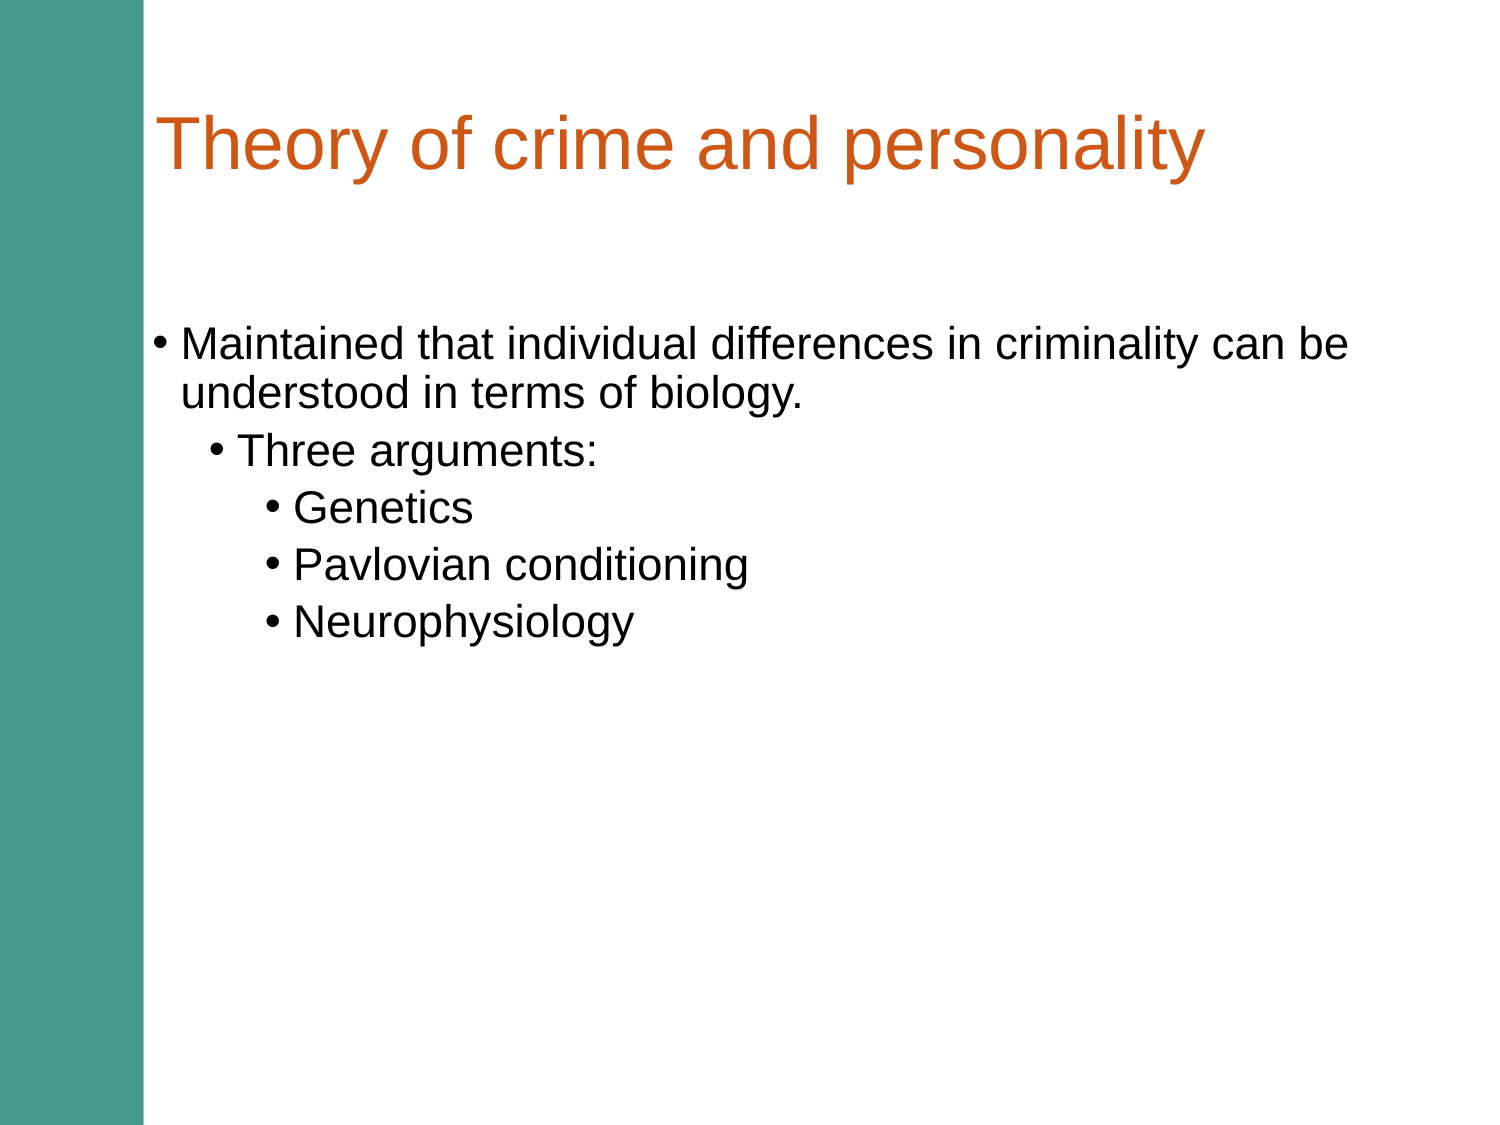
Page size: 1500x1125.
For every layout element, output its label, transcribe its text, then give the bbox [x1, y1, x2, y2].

list Maintained that individual differences in criminality can be understood in terms of biology. Three arguments: Genetics Pavlovian conditioning Neurophysiology [137, 312, 1432, 1027]
title Theory of crime and personality [140, 75, 1435, 216]
picture [0, 0, 1500, 1125]
